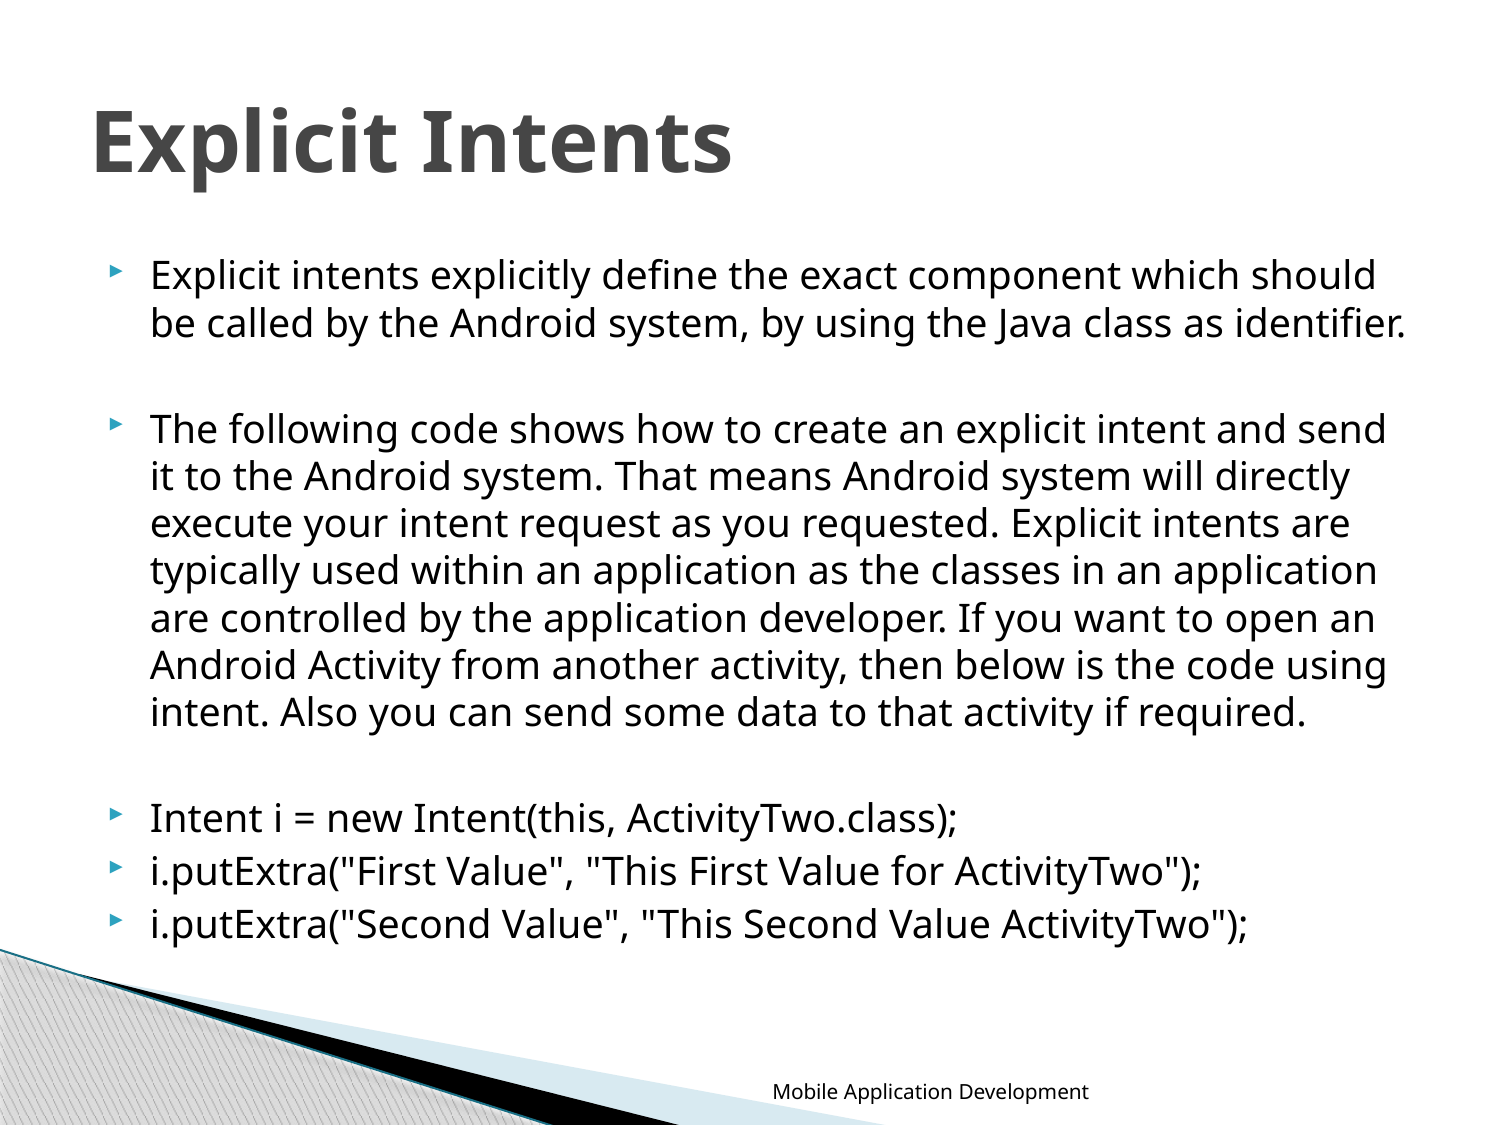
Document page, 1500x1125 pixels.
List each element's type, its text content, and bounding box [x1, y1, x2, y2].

title Explicit Intents [75, 45, 1425, 233]
list Explicit intents explicitly define the exact component which should be called by the Android system, by using the Java class as identifier. The following code shows how to create an explicit intent and send it to the Android system. That means Android system will directly execute your intent request as you requested. Explicit intents are typically used within an application as the classes in an application are controlled by the application developer. If you want to open an Android Activity from another activity, then below is the code using intent. Also you can send some data to that activity if required. Intent i = new Intent(this, ActivityTwo.class); i.putExtra("First Value", "This First Value for ActivityTwo"); i.putExtra("Second Value", "This Second Value ActivityTwo"); [75, 243, 1425, 986]
footer Mobile Application Development [718, 1051, 1105, 1112]
